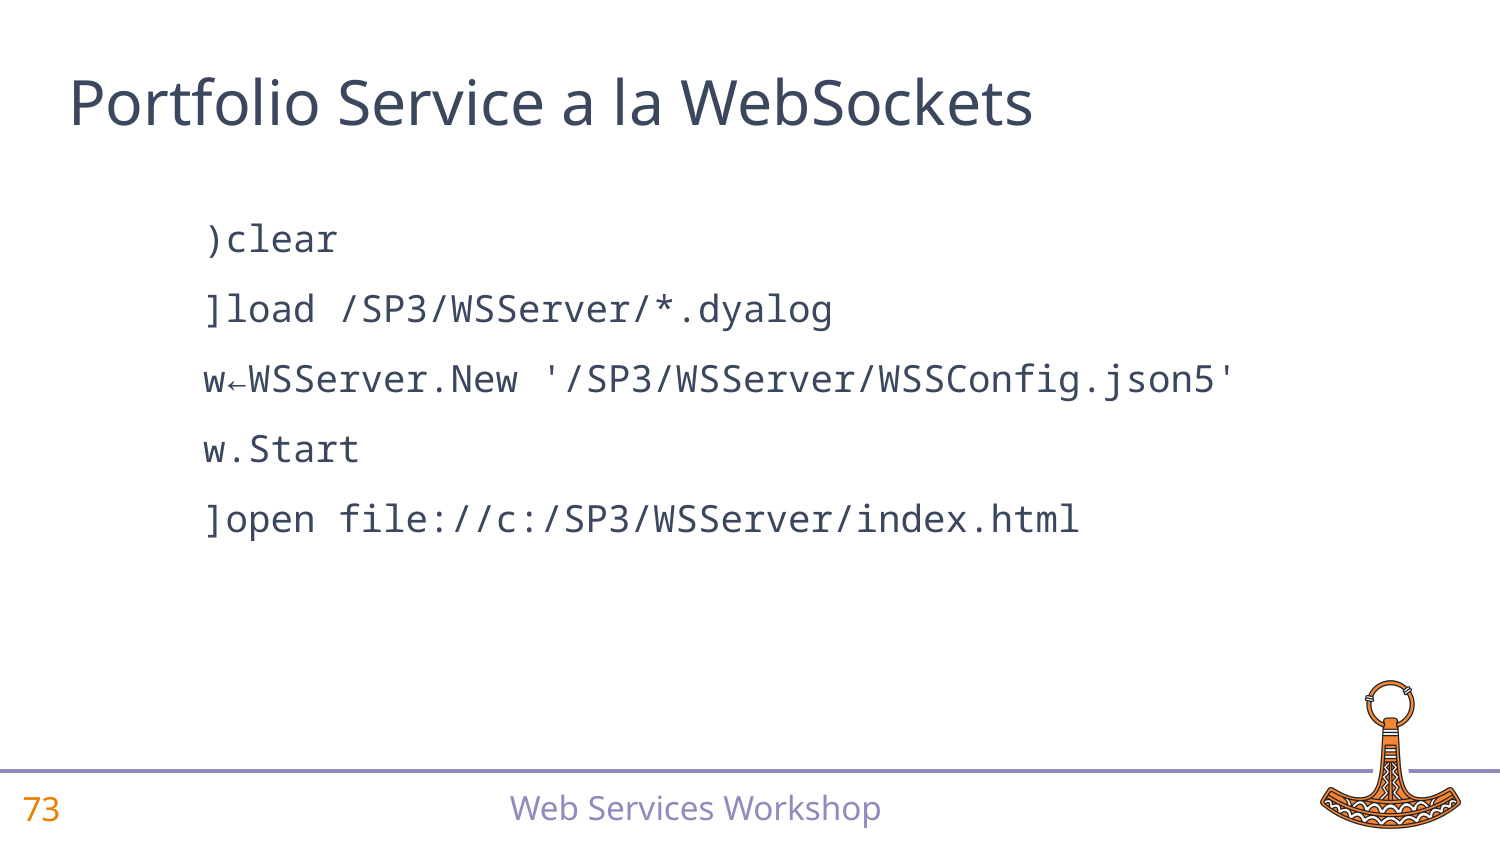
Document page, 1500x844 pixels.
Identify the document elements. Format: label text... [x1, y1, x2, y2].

picture [1320, 680, 1461, 829]
list )clear ]load /SP3/WSServer/*.dyalog w←WSServer.New '/SP3/WSServer/WSSConfig.json5' w.Start ]open file://c:/SP3/WSServer/index.html [53, 207, 1453, 740]
title Portfolio Service a la WebSockets [53, 43, 1203, 157]
